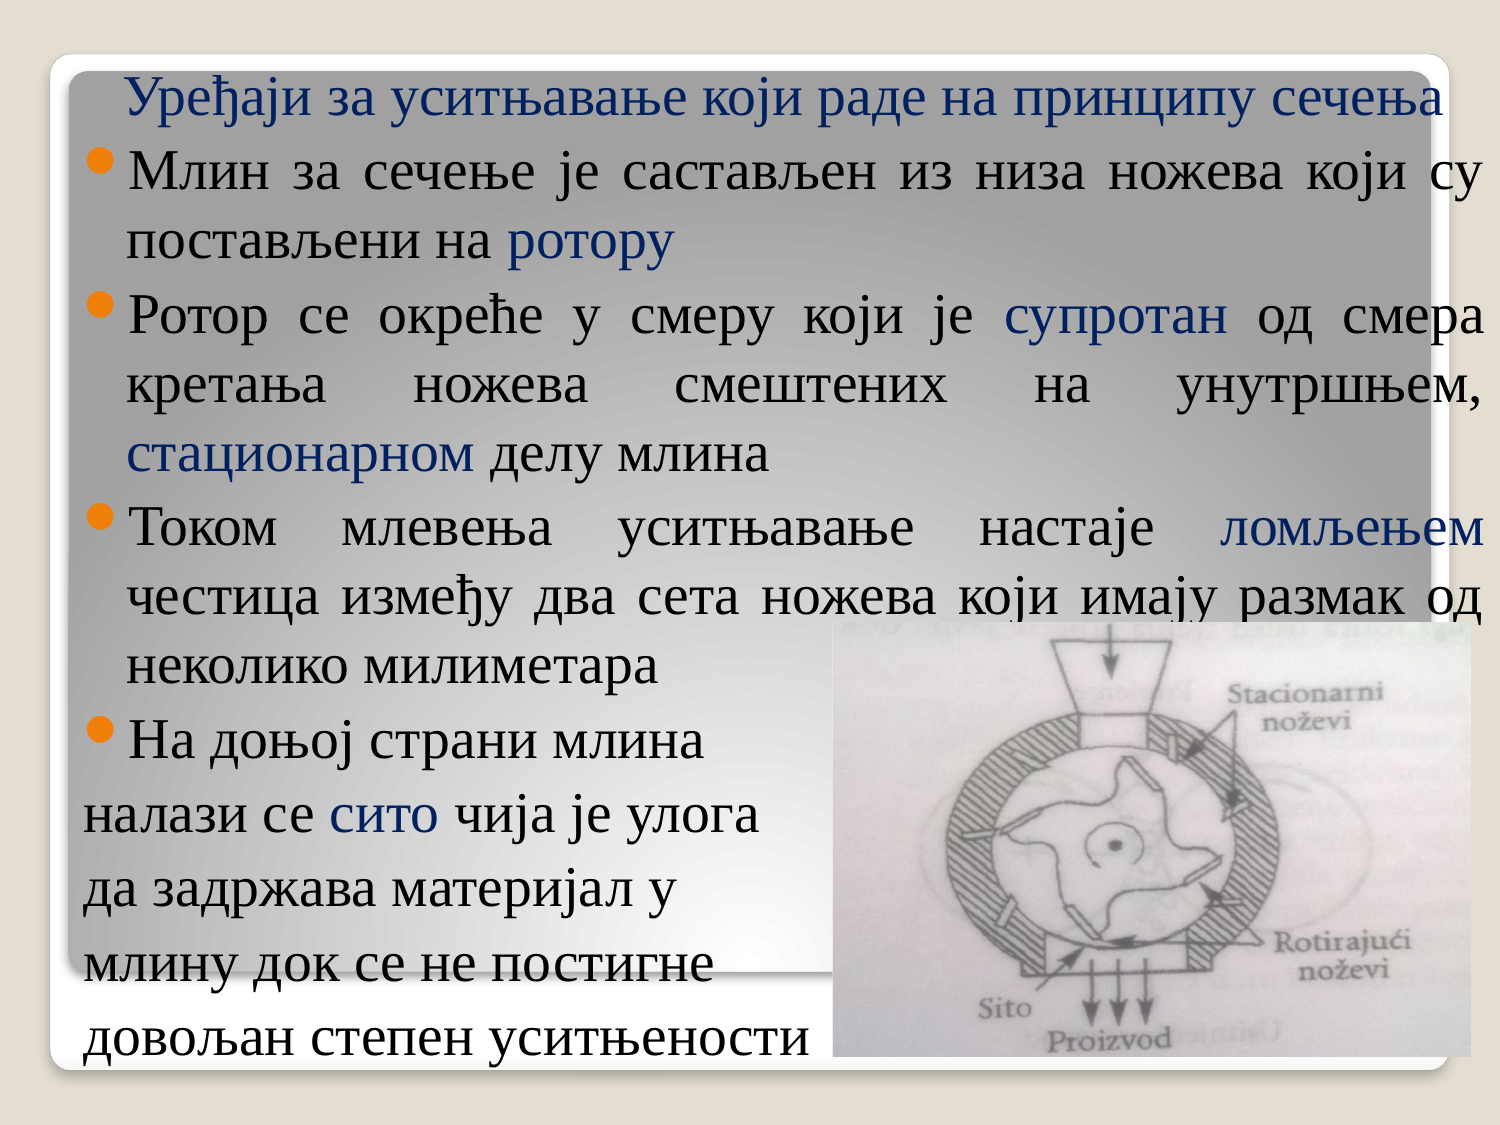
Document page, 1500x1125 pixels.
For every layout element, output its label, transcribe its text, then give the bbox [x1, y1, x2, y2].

picture [832, 621, 1471, 1057]
list Уређаји за уситњавање који раде на принципу сечења Млин за сечење је састављен из низа ножева који су постављени на ротору Ротор се окреће у смеру који је супротан од смера кретања ножева смештених на унутршњем, стационарном делу млина Током млевења уситњавање настаје ломљењем честица између два сета ножева који имају размак од неколико милиметара На доњој страни млина налази се сито чија је улога да задржава материјал у млину док се не постигне довољан степен уситњености [53, 42, 1500, 1083]
